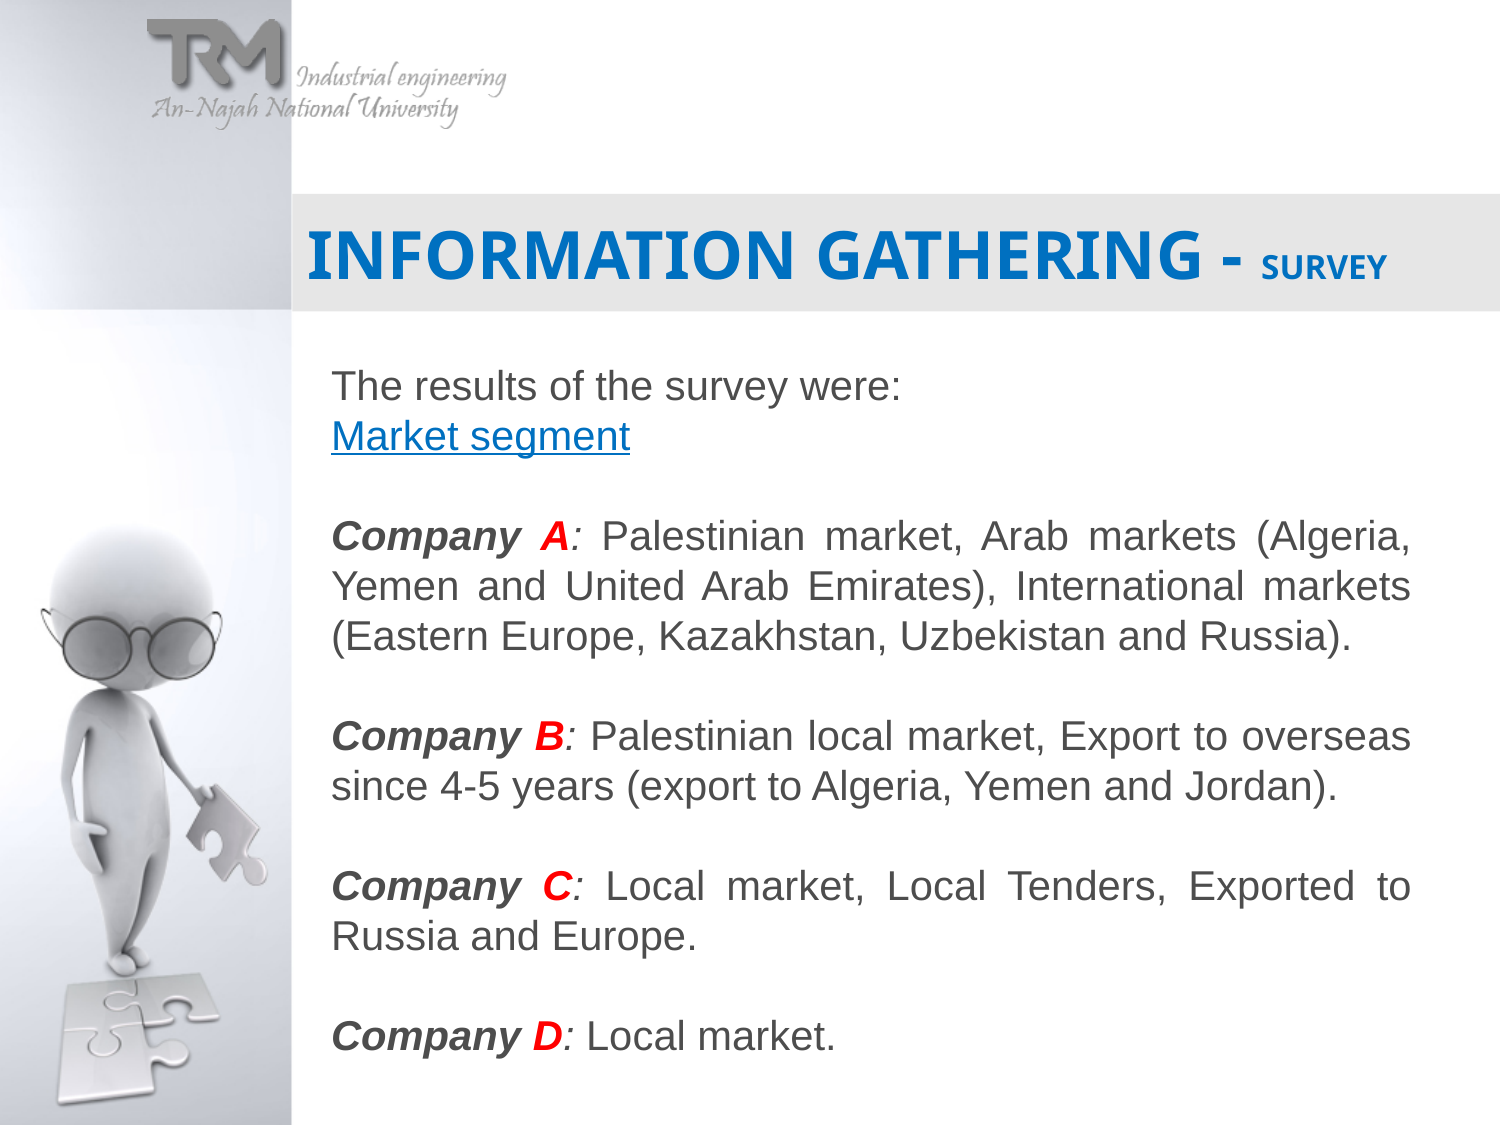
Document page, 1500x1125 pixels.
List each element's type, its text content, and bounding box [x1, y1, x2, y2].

picture [0, 0, 1500, 1125]
text_box The results of the survey were: Market segment Company A: Palestinian market, Arab markets (Algeria, Yemen and United Arab Emirates), International markets (Eastern Europe, Kazakhstan, Uzbekistan and Russia). Company B: Palestinian local market, Export to overseas since 4-5 years (export to Algeria, Yemen and Jordan). Company C: Local market, Local Tenders, Exported to Russia and Europe. Company D: Local market. [316, 351, 1427, 1067]
title Information gathering - survey [292, 193, 1500, 312]
